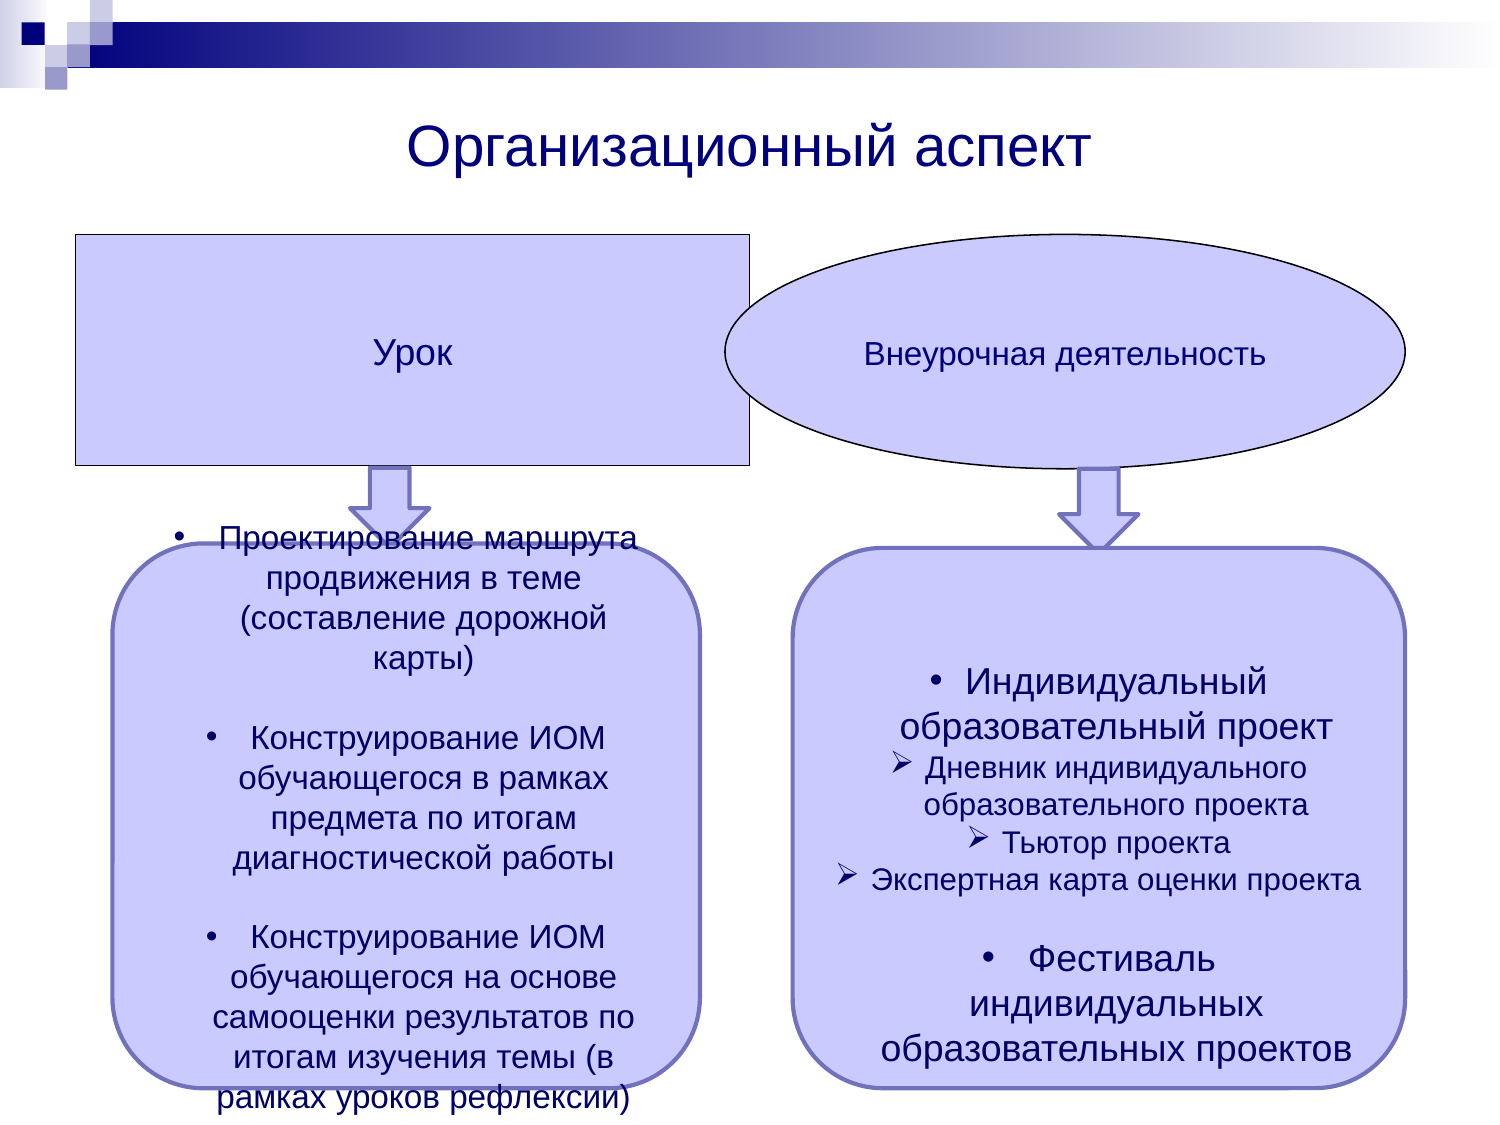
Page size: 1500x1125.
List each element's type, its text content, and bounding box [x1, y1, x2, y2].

text_box Внеурочная деятельность [724, 234, 1406, 469]
text_box Проектирование маршрута продвижения в теме (составление дорожной карты) Конструирование ИОМ обучающегося в рамках предмета по итогам диагностической работы Конструирование ИОМ обучающегося на основе самооценки результатов по итогам изучения темы (в рамках уроков рефлексии) [110, 541, 703, 1091]
text_box [1057, 466, 1141, 545]
text_box Индивидуальный образовательный проект Дневник индивидуального образовательного проекта Тьютор проекта Экспертная карта оценки проекта Фестиваль индивидуальных образовательных проектов [790, 545, 1408, 1091]
list Урок [75, 234, 750, 466]
title Организационный аспект [75, 75, 1425, 211]
text_box [348, 465, 432, 541]
